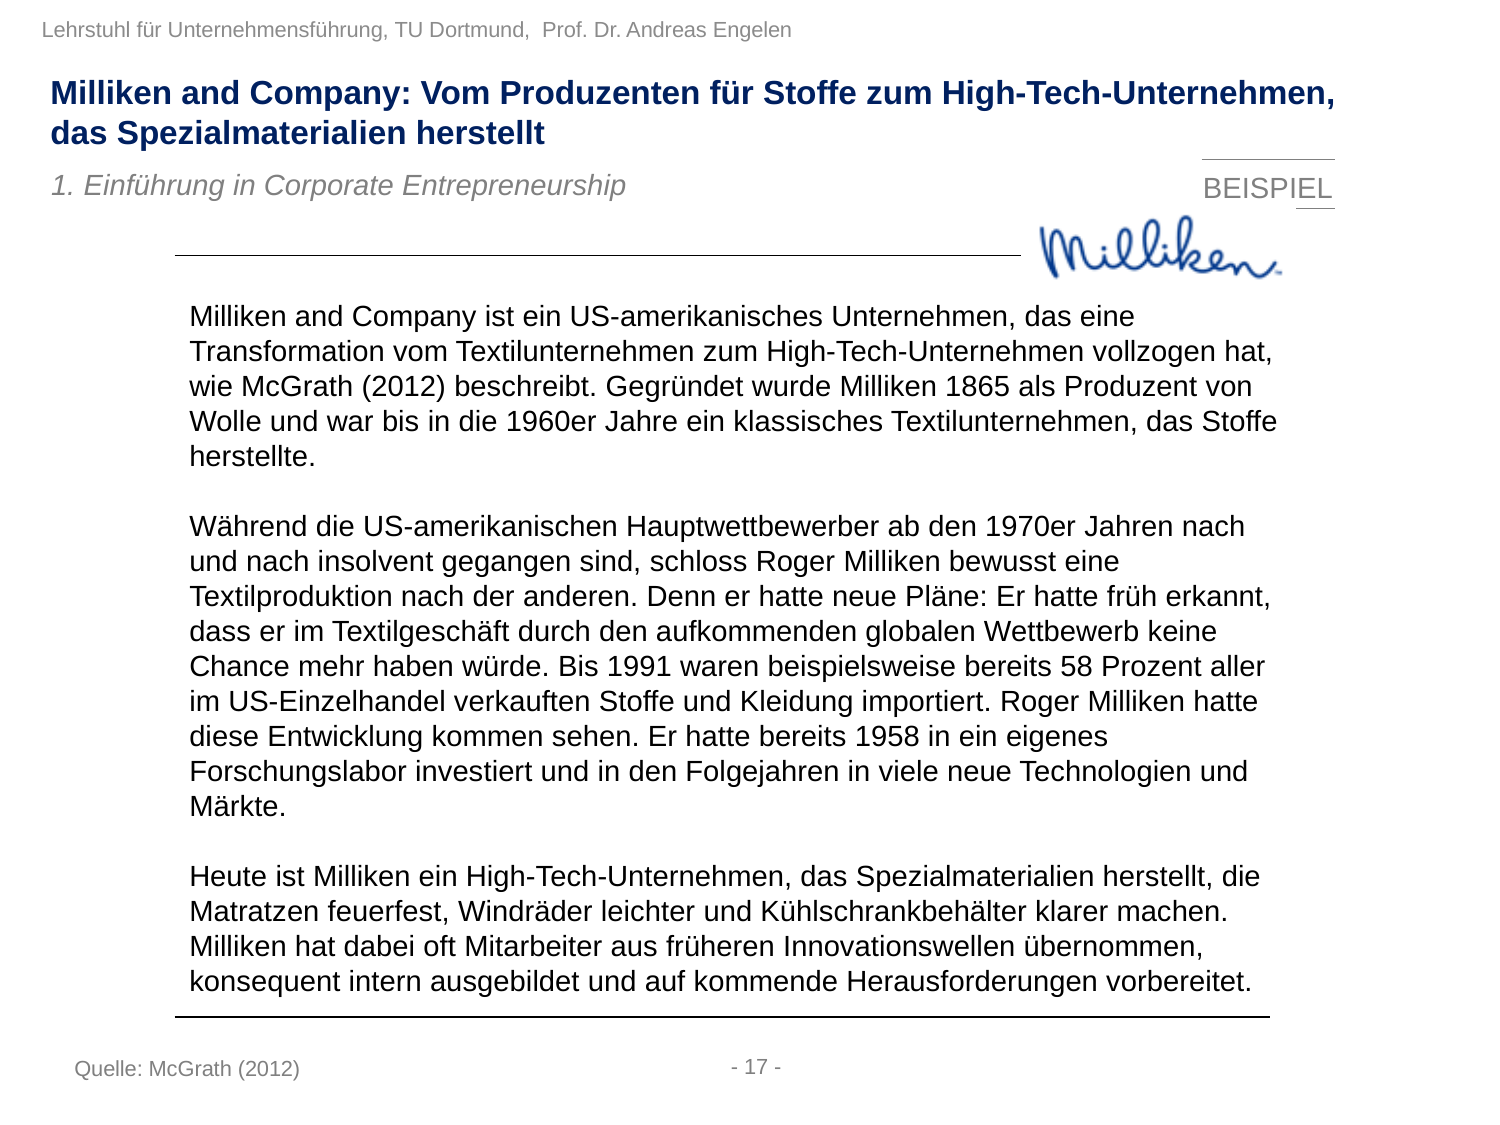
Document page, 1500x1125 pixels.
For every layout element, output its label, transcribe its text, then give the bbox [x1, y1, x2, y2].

picture [1021, 207, 1297, 298]
text_box BEISPIEL [1188, 161, 1349, 212]
text_box BEISPIEL [180, 255, 1299, 305]
text_box Quelle: McGrath (2012) [59, 1046, 316, 1088]
text_box 1. Einführung in Corporate Entrepreneurship [36, 159, 643, 209]
text_box Milliken and Company ist ein US-amerikanisches Unternehmen, das eine Transformation vom Textilunternehmen zum High-Tech-Unternehmen vollzogen hat, wie McGrath (2012) beschreibt. Gegründet wurde Milliken 1865 als Produzent von Wolle und war bis in die 1960er Jahre ein klassisches Textilunternehmen, das Stoffe herstellte. Während die US-amerikanischen Hauptwettbewerber ab den 1970er Jahren nach und nach insolvent gegangen sind, schloss Roger Milliken bewusst eine Textilproduktion nach der anderen. Denn er hatte neue Pläne: Er hatte früh erkannt, dass er im Textilgeschäft durch den aufkommenden globalen Wettbewerb keine Chance mehr haben würde. Bis 1991 waren beispielsweise bereits 58 Prozent aller im US-Einzelhandel verkauften Stoffe und Kleidung importiert. Roger Milliken hatte diese Entwicklung kommen sehen. Er hatte bereits 1958 in ein eigenes Forschungslabor investiert und in den Folgejahren in viele neue Technologien und Märkte. Heute ist Milliken ein High-Tech-Unternehmen, das Spezialmaterialien herstellt, die Matratzen feuerfest, Windräder leichter und Kühlschrankbehälter klarer machen. Milliken hat dabei oft Mitarbeiter aus früheren Innovationswellen übernommen, konsequent intern ausgebildet und auf kommende Herausforderungen vorbereitet. [174, 255, 1306, 1005]
text_box - 17 - [599, 1045, 913, 1087]
text_box Milliken and Company: Vom Produzenten für Stoffe zum High-Tech-Unternehmen, das Spezialmaterialien herstellt [35, 63, 1403, 159]
